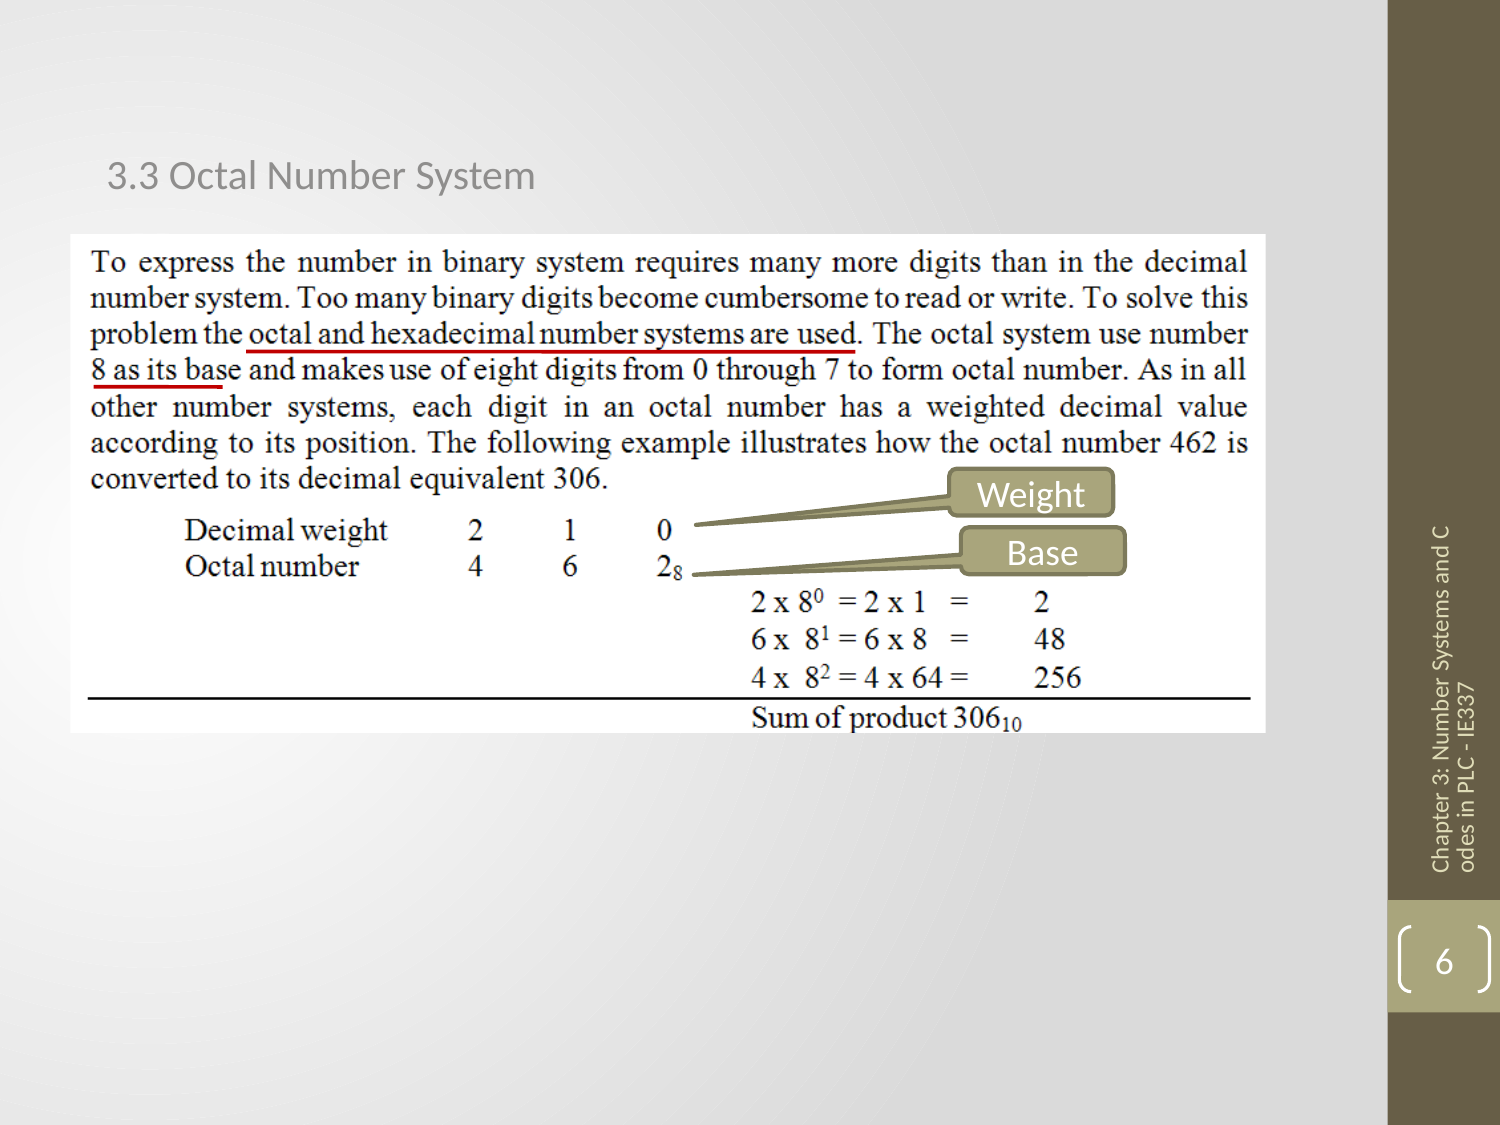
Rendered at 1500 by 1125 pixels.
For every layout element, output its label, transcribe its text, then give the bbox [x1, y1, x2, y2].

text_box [69, 233, 1267, 733]
slide_number 6 [1397, 925, 1492, 994]
footer Chapter 3: Number Systems and Codes in PLC - IE337 [1408, 500, 1469, 889]
subtitle 3.3 Octal Number System [82, 140, 1289, 235]
